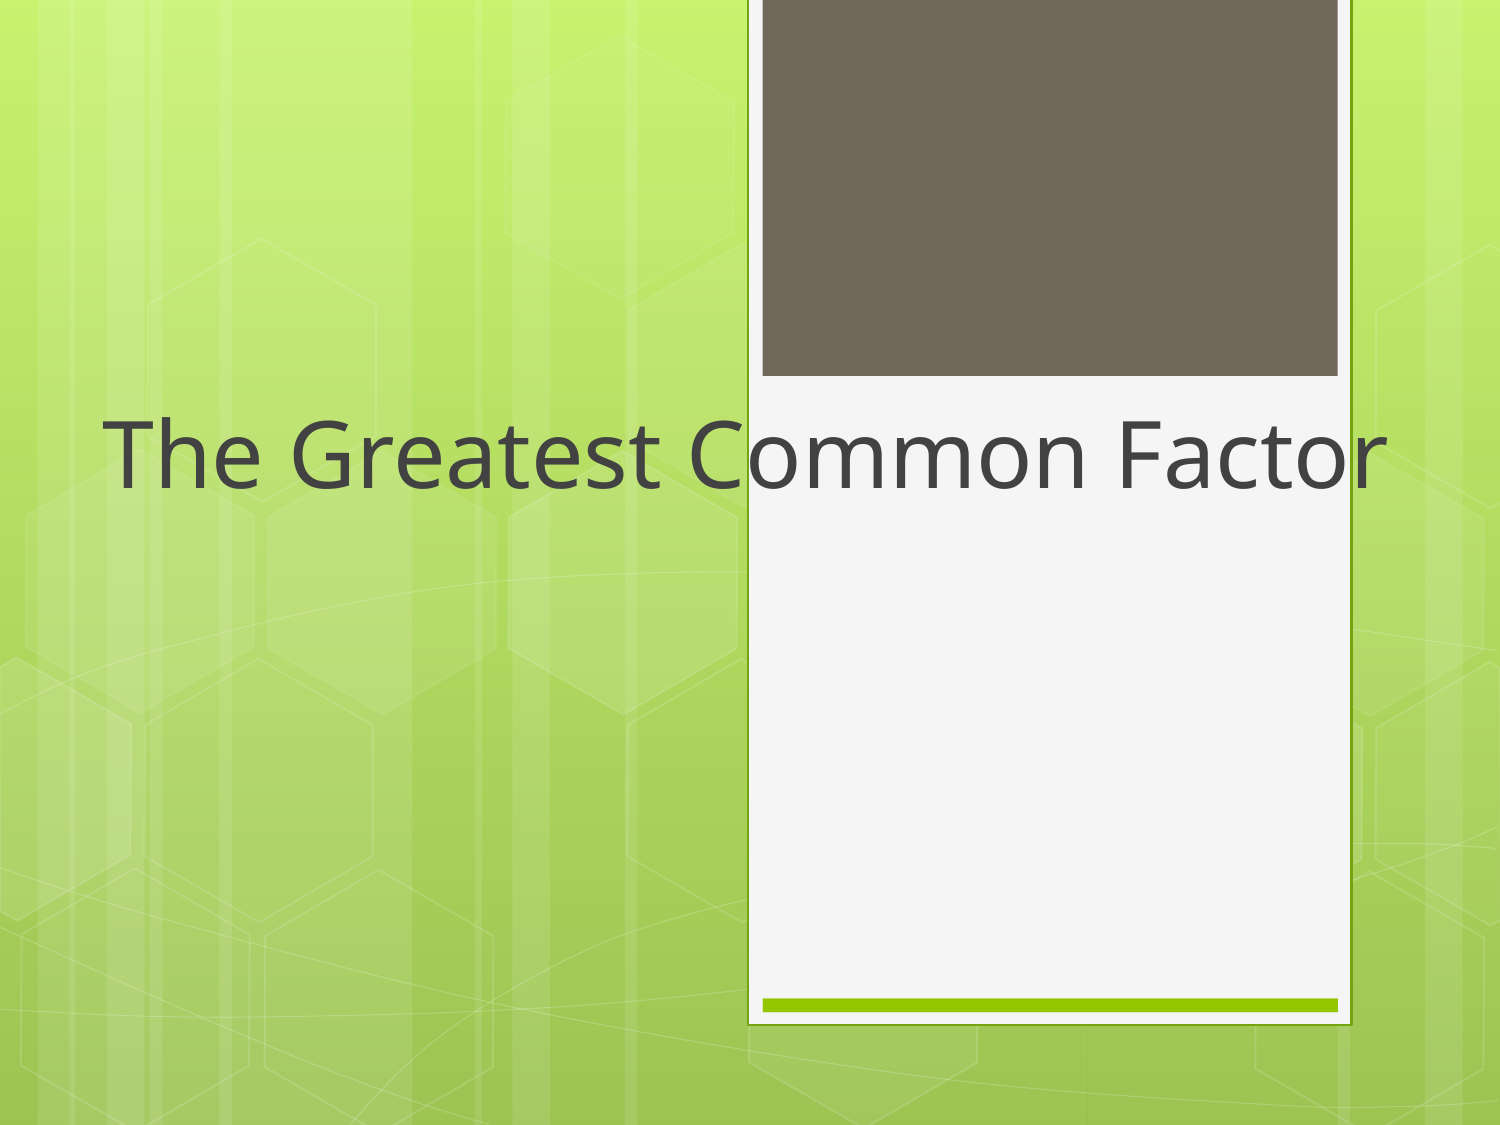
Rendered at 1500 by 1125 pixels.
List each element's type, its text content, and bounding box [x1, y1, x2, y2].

subtitle The Greatest Common Factor [87, 387, 1438, 538]
